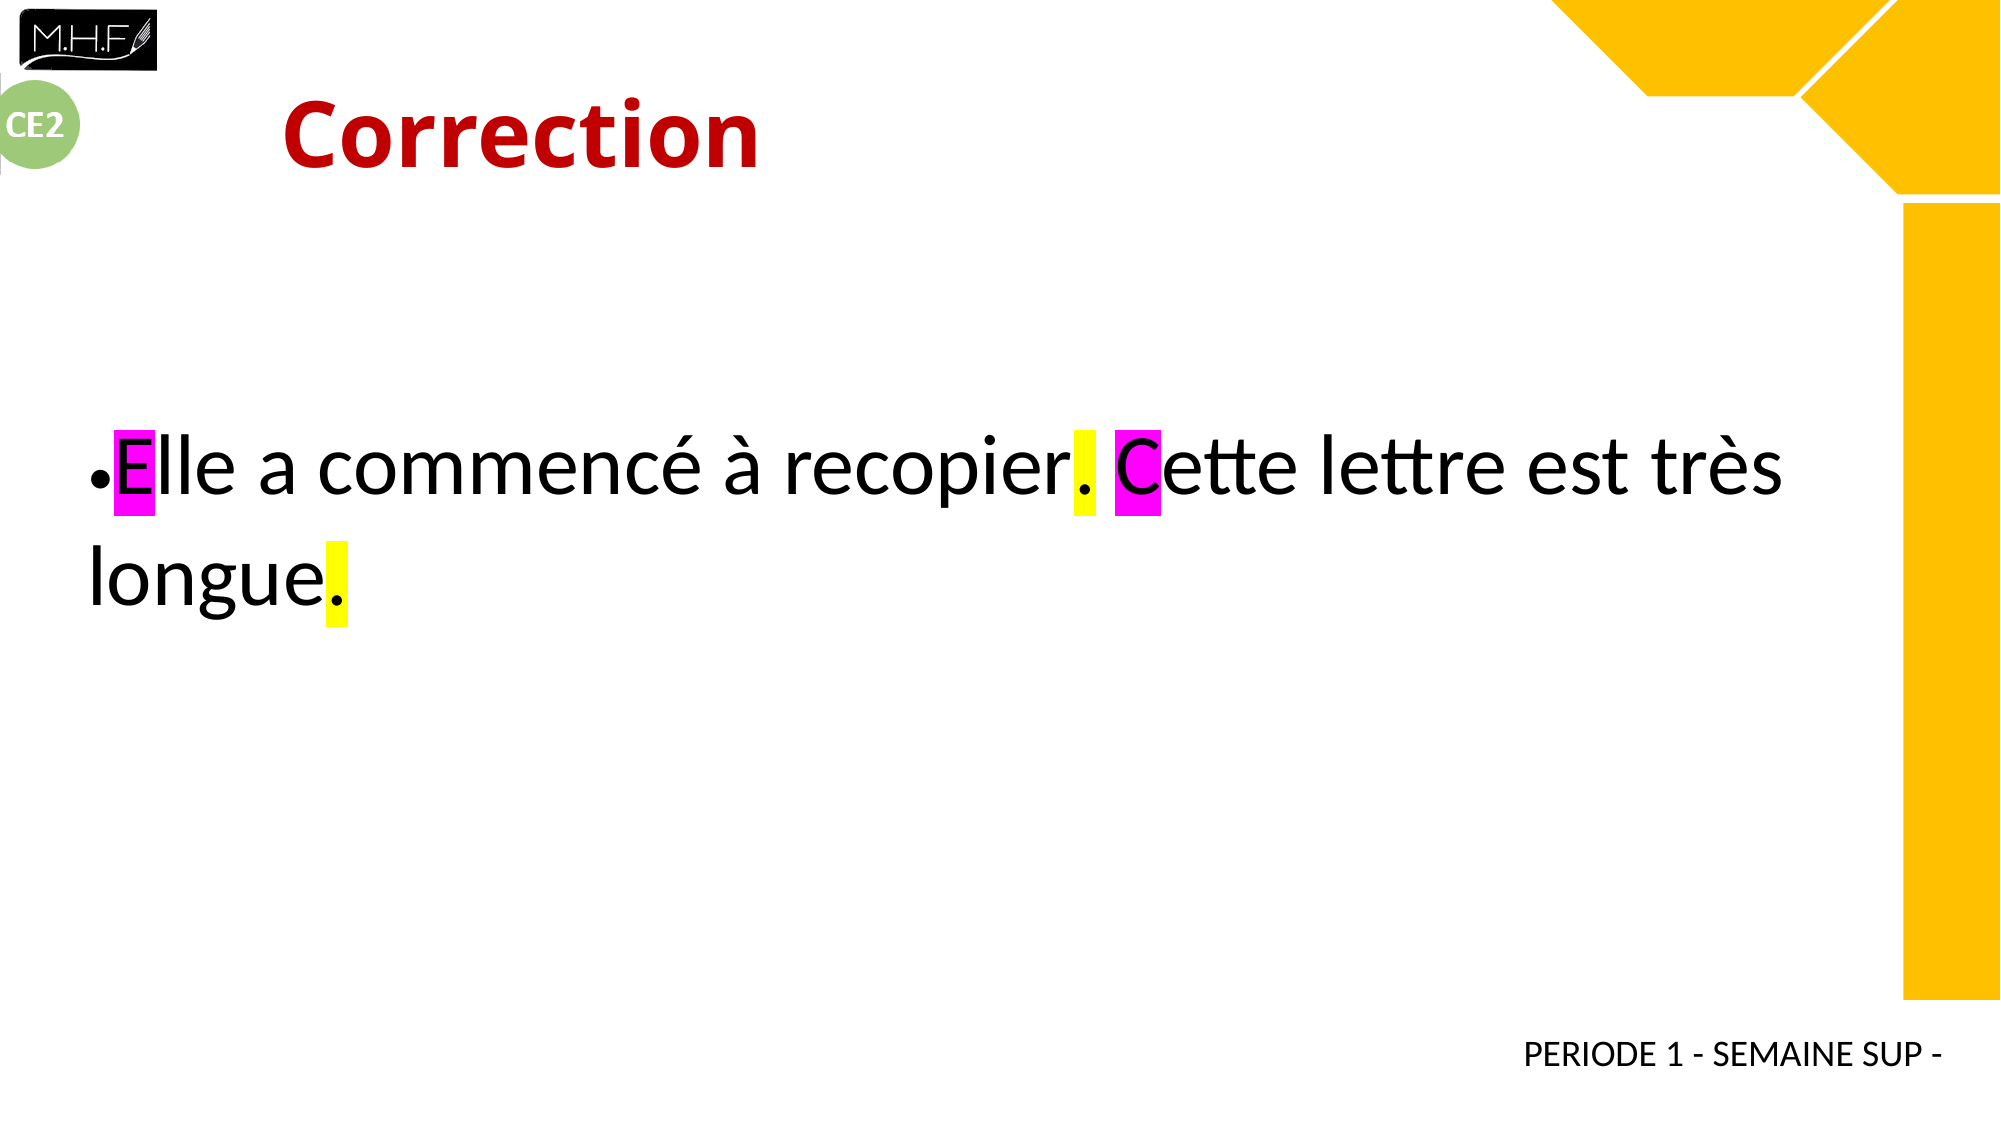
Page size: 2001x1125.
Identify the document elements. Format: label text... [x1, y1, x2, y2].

text_box •Elle a commencé à recopier. Cette lettre est très longue. [72, 312, 1904, 637]
text_box [1799, 0, 2000, 196]
text_box PERIODE 1 - SEMAINE SUP - [1362, 1021, 1967, 1082]
picture [0, 7, 157, 175]
text_box [1549, 0, 1892, 98]
title Correction [265, 29, 1526, 247]
text_box [1902, 202, 2000, 1001]
